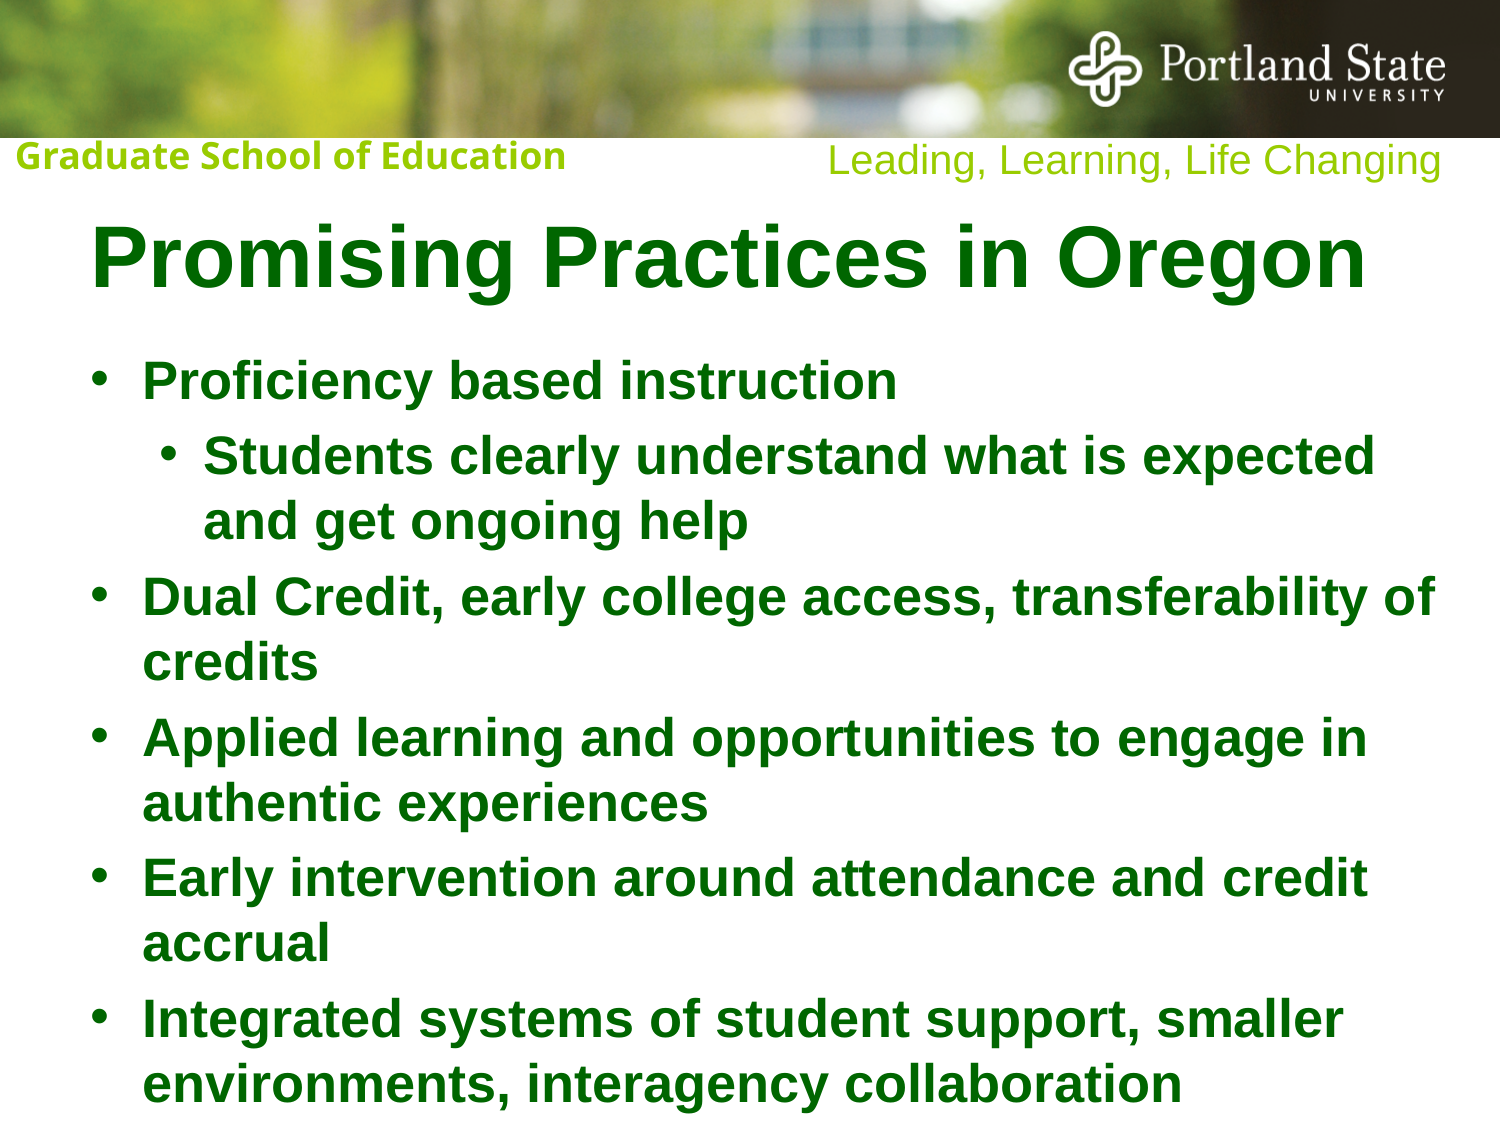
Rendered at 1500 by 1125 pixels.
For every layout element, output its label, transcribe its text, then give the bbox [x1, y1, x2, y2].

list Proficiency based instruction Students clearly understand what is expected and get ongoing help Dual Credit, early college access, transferability of credits Applied learning and opportunities to engage in authentic experiences Early intervention around attendance and credit accrual Integrated systems of student support, smaller environments, interagency collaboration [74, 337, 1476, 1125]
title Promising Practices in Oregon [74, 203, 1500, 314]
